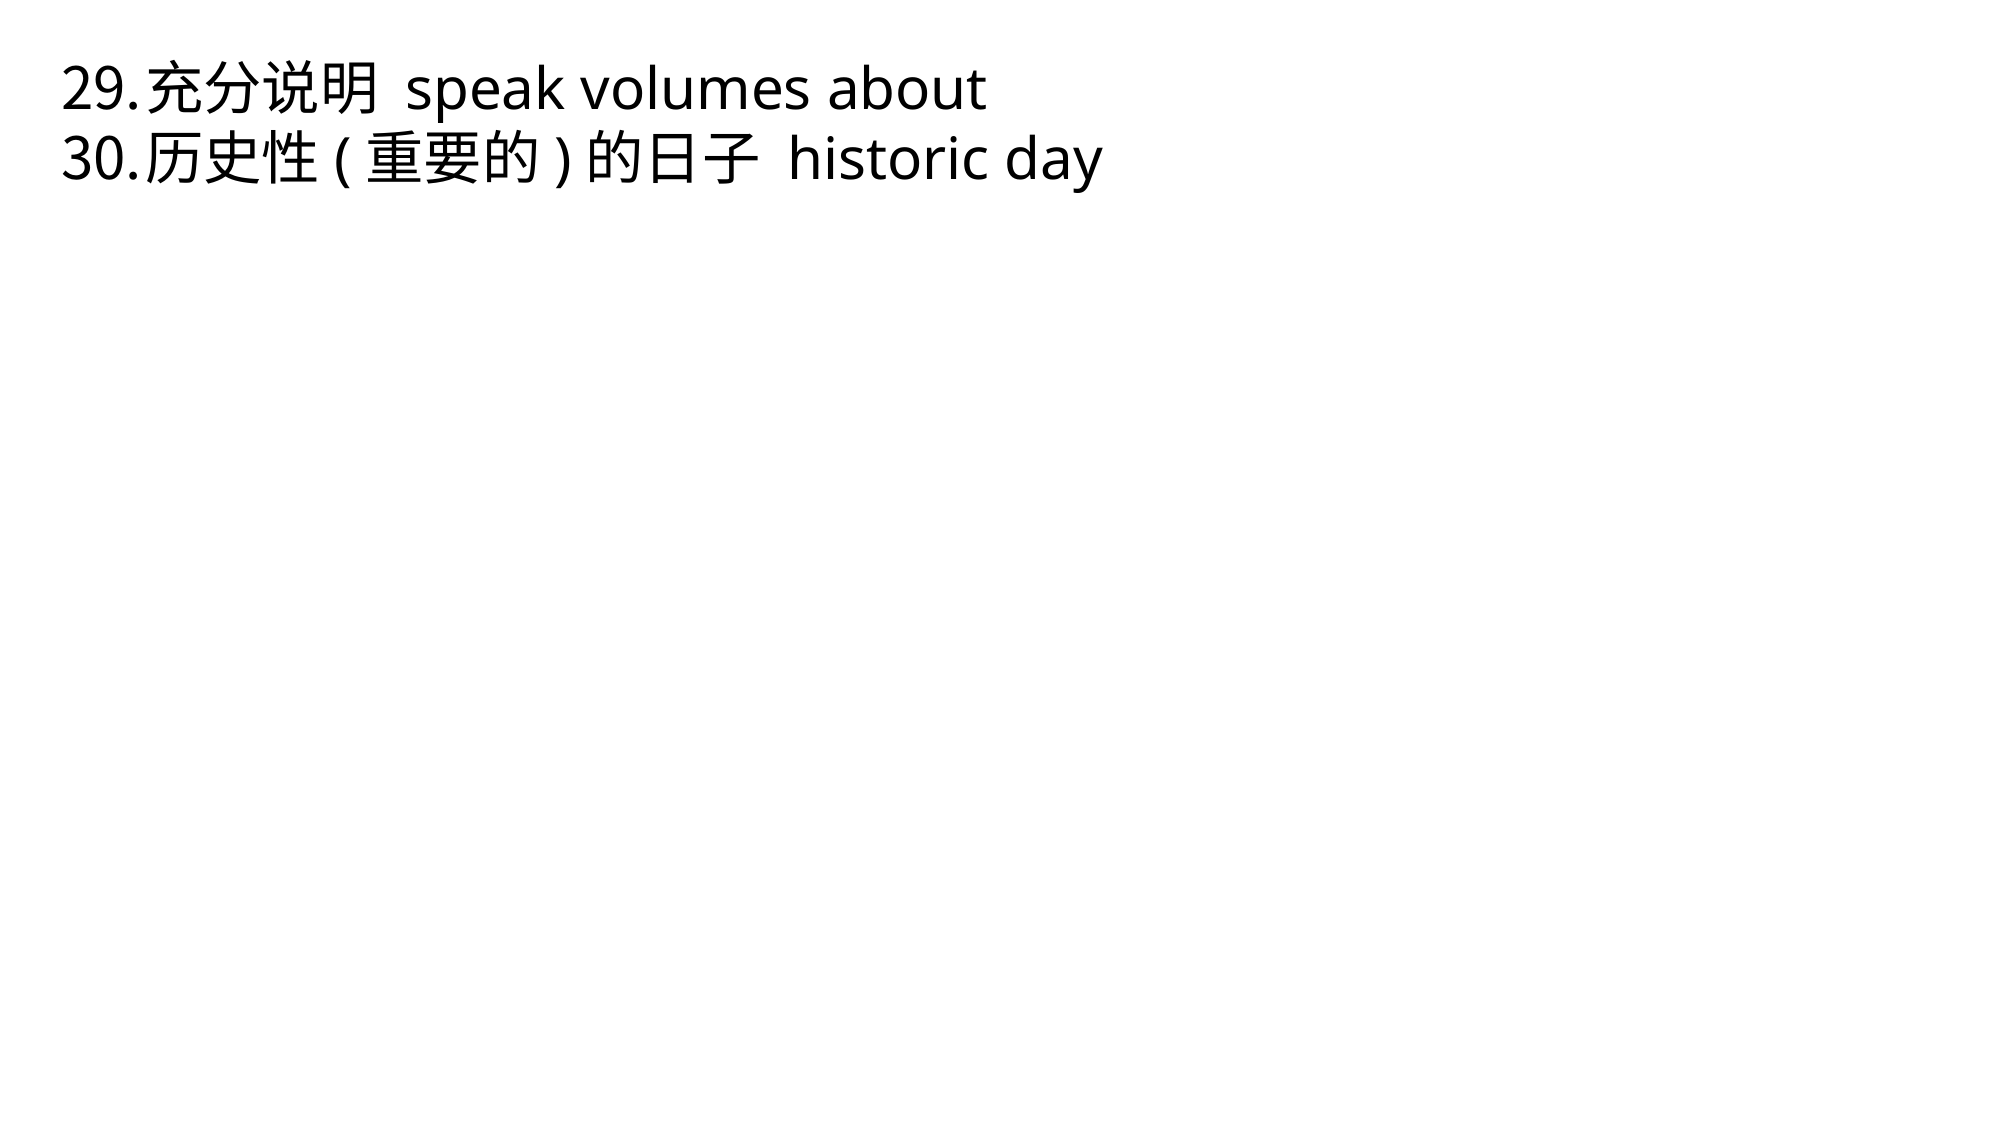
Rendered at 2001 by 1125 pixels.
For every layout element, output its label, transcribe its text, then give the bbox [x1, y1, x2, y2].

text_box 充分说明 speak volumes about 历史性(重要的)的日子 historic day [46, 43, 2000, 199]
